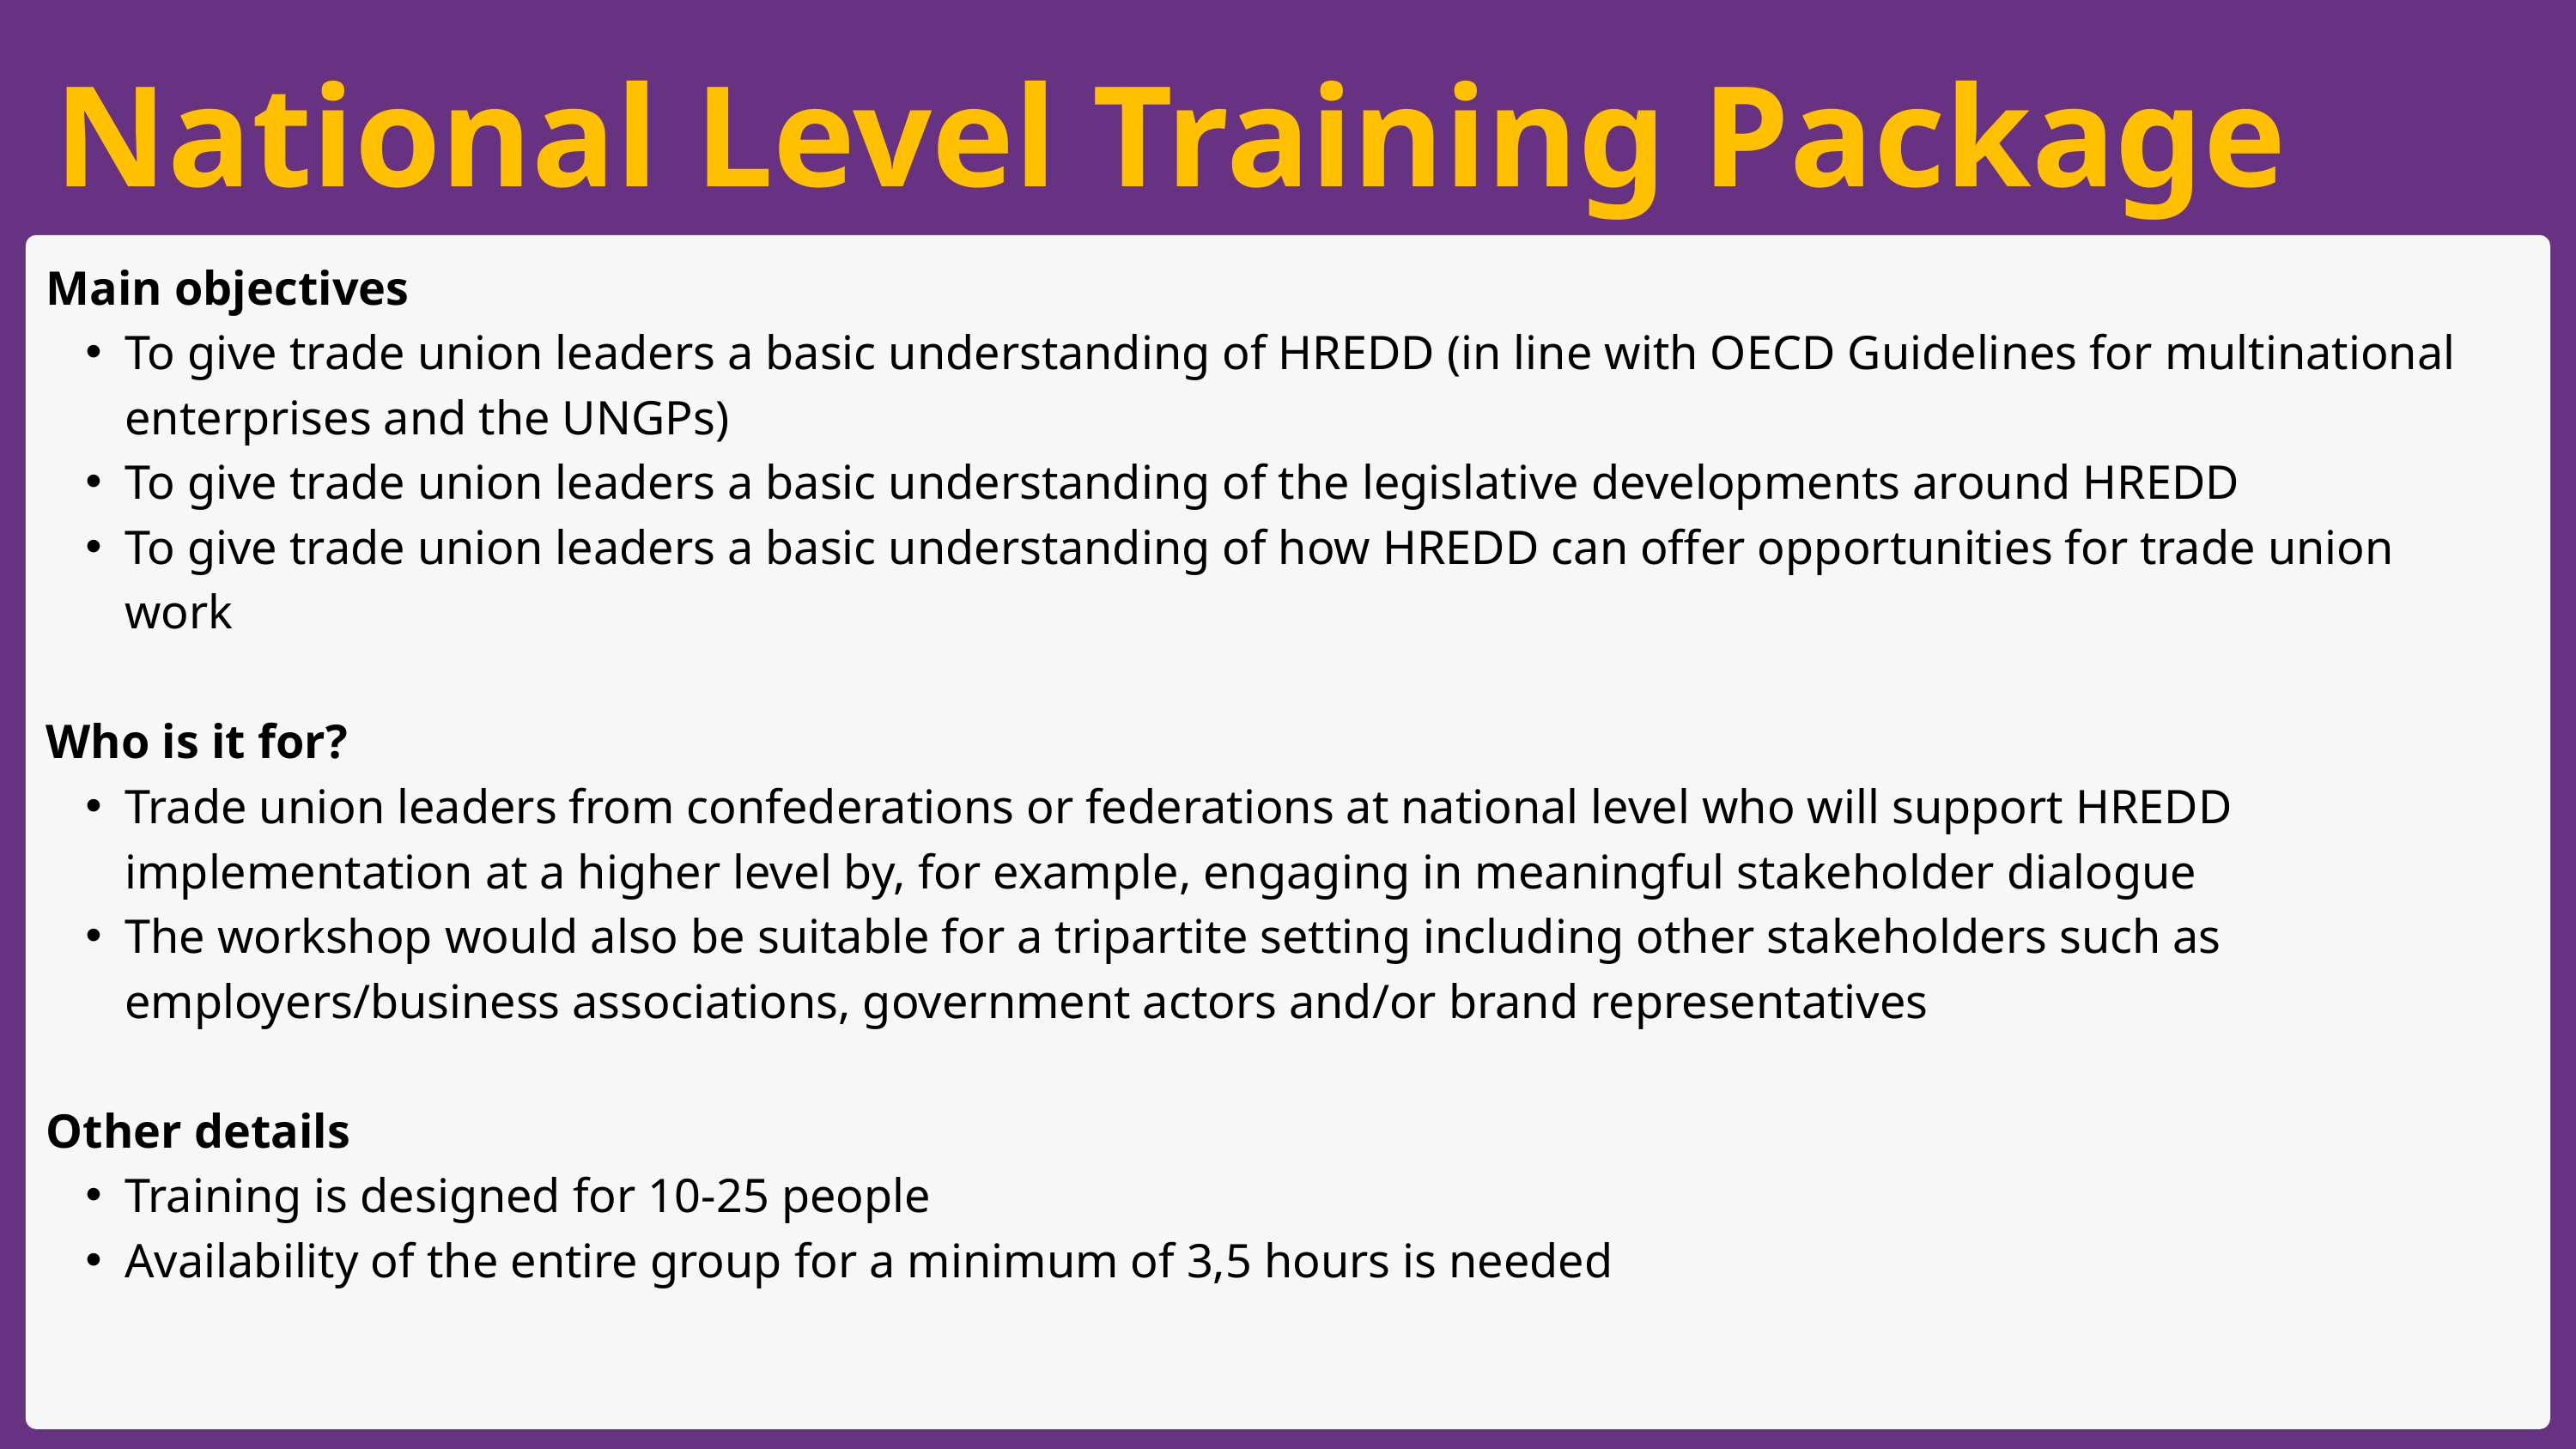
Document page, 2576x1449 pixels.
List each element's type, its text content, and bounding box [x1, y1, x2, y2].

text_box National Level Training Package [0, 52, 2472, 215]
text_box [25, 234, 2551, 1430]
